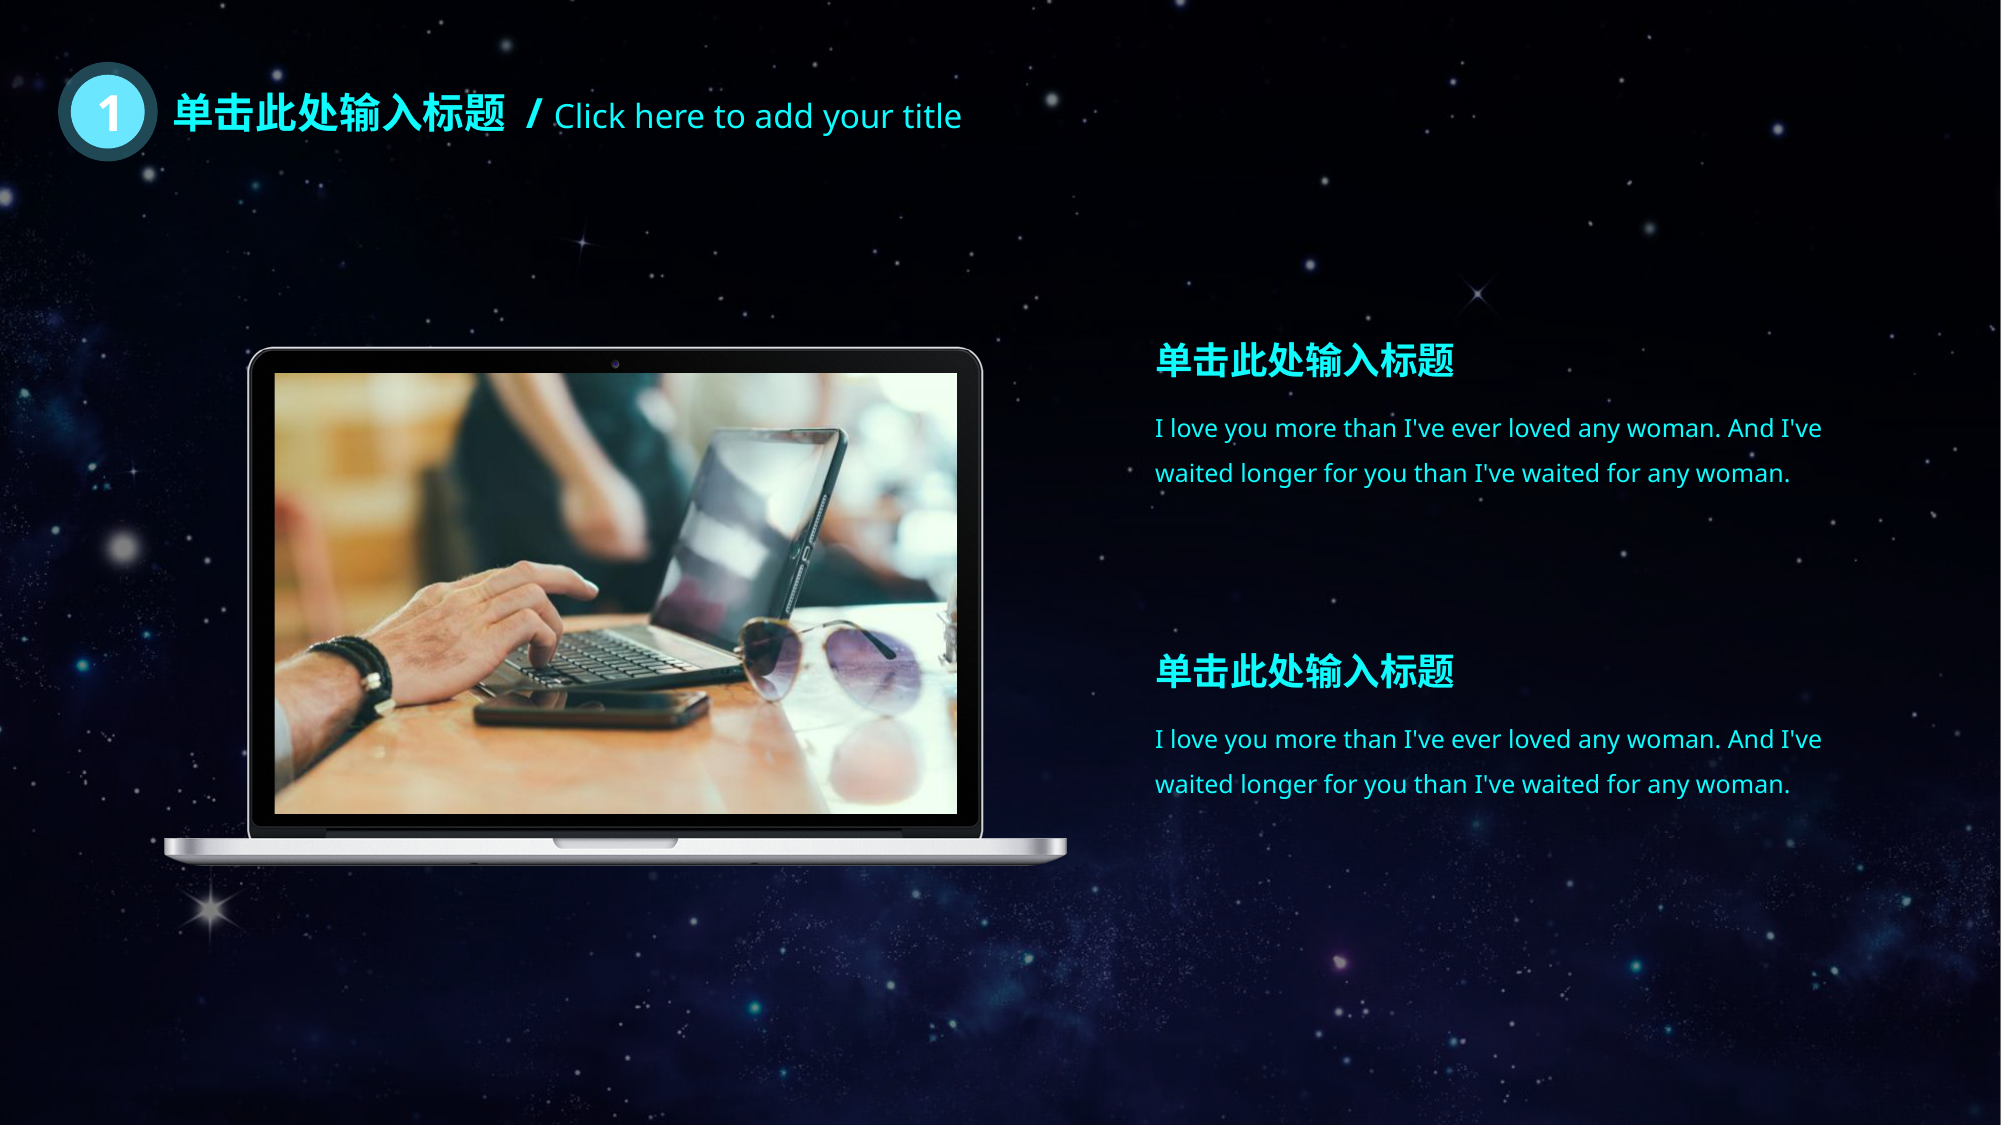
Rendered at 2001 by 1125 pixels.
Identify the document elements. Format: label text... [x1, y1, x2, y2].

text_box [58, 61, 158, 162]
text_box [145, 329, 1087, 892]
picture [0, 0, 2001, 1125]
text_box 单击此处输入标题 / Click here to add your title [158, 78, 1017, 144]
text_box 单击此处输入标题 [1140, 329, 1533, 390]
text_box I love you more than I've ever loved any woman. And I've waited longer for you than I've waited for any woman. [1140, 700, 1849, 806]
text_box I love you more than I've ever loved any woman. And I've waited longer for you than I've waited for any woman. [1140, 390, 1849, 495]
text_box 单击此处输入标题 [1140, 640, 1533, 700]
